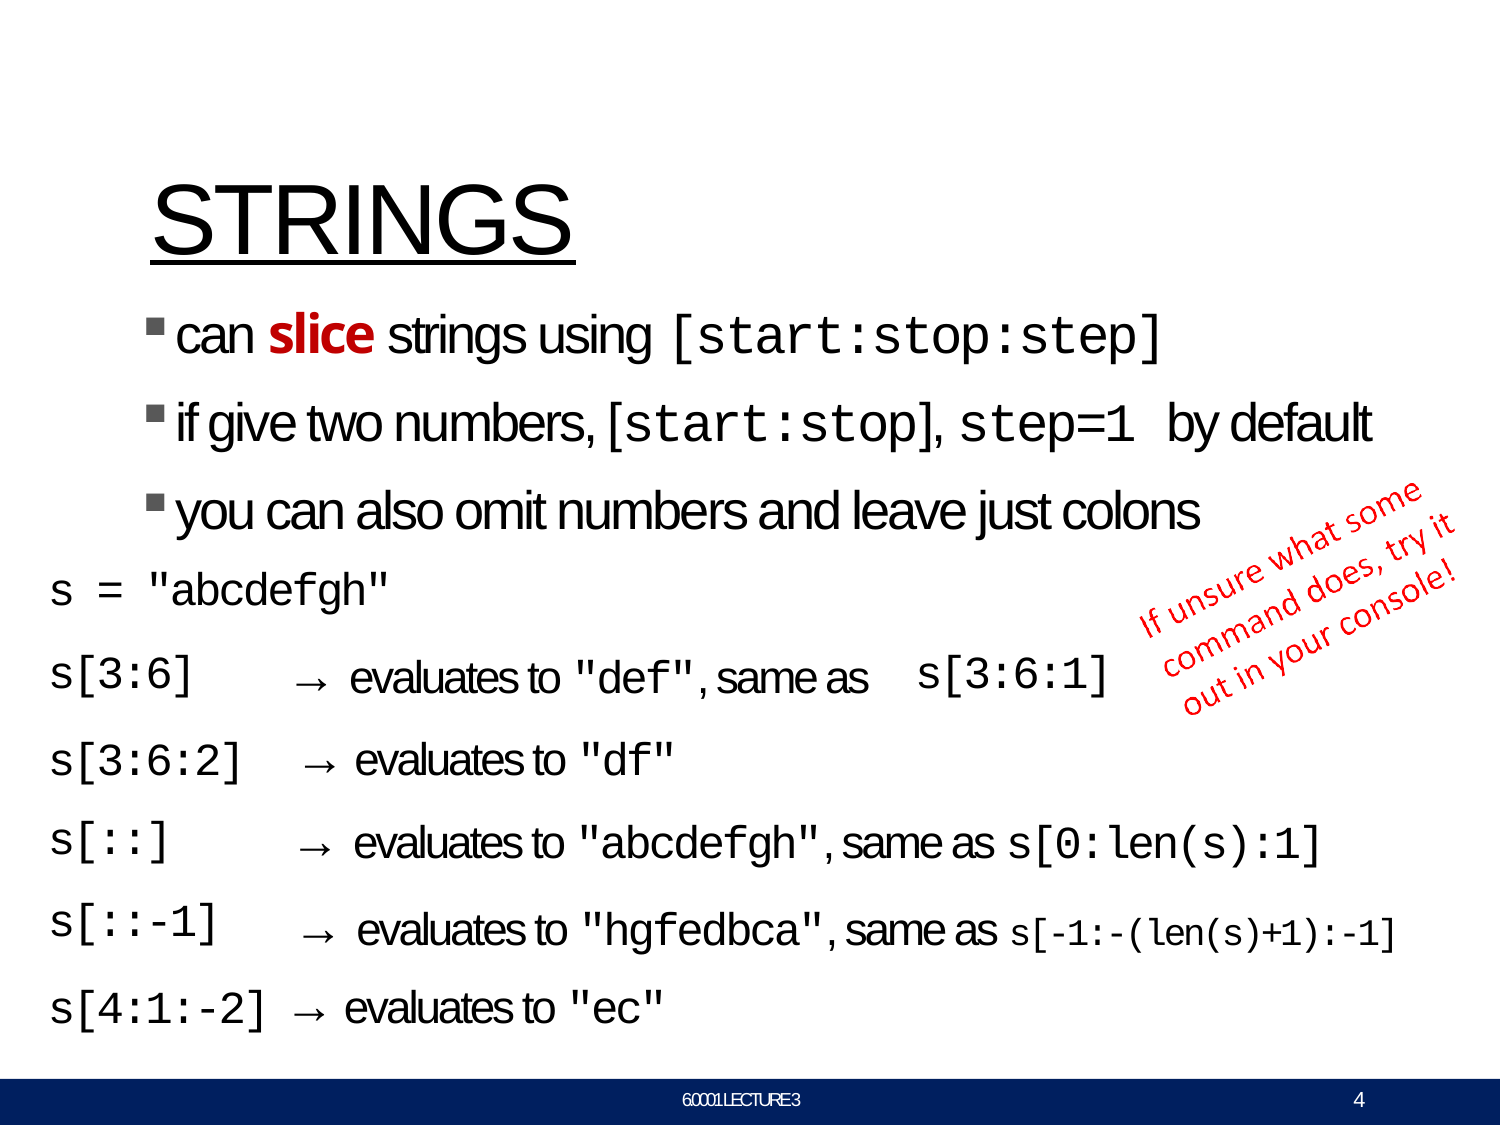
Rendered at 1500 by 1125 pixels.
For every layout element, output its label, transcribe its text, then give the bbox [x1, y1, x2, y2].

text_box s[4:1:-2] → evaluates to "ec" [45, 971, 700, 1034]
text_box s[::] s[::-1] [45, 778, 243, 946]
text_box → evaluates to "abcdefgh", same as s[0:len(s):1] → evaluates to "hgfedbca", same as s[-1:-(len(s)+1):-1] [288, 778, 1494, 956]
text_box s[3:6:2] → evaluates to "df" [45, 723, 694, 786]
footer 6.0001 LECTURE 3 [679, 1090, 821, 1125]
text_box 4 [1349, 1078, 1369, 1112]
text_box → evaluates to "def", same as [284, 641, 890, 704]
text_box s[3:6] [45, 641, 216, 699]
text_box [1139, 483, 1455, 715]
title STRINGS [147, 152, 1376, 274]
text_box can slice strings using [start:stop:step] if give two numbers, [start:stop], step=1 by default you can also omit numbers and leave just colons s = "abcdefgh" [45, 274, 1447, 615]
text_box s[3:6:1] [912, 641, 1138, 699]
